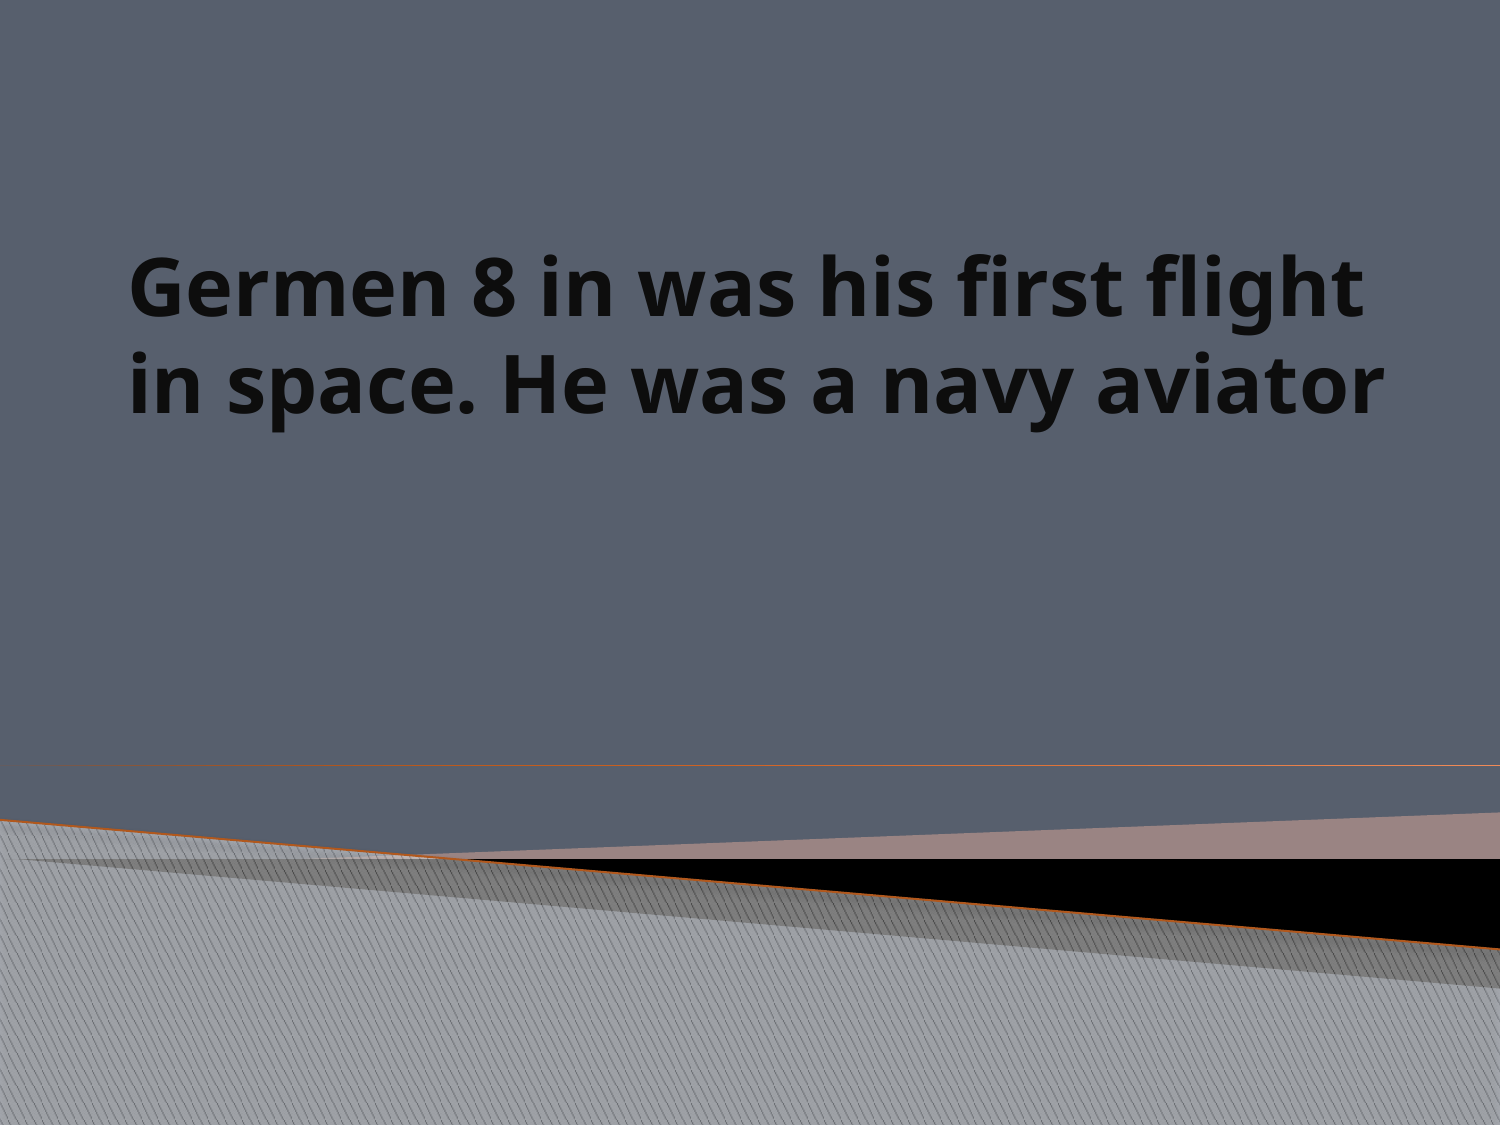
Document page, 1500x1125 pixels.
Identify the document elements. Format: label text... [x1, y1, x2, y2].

title Germen 8 in was his first flight in space. He was a navy aviator [112, 200, 1500, 438]
subtitle [112, 592, 1388, 790]
picture [5, 859, 1500, 989]
